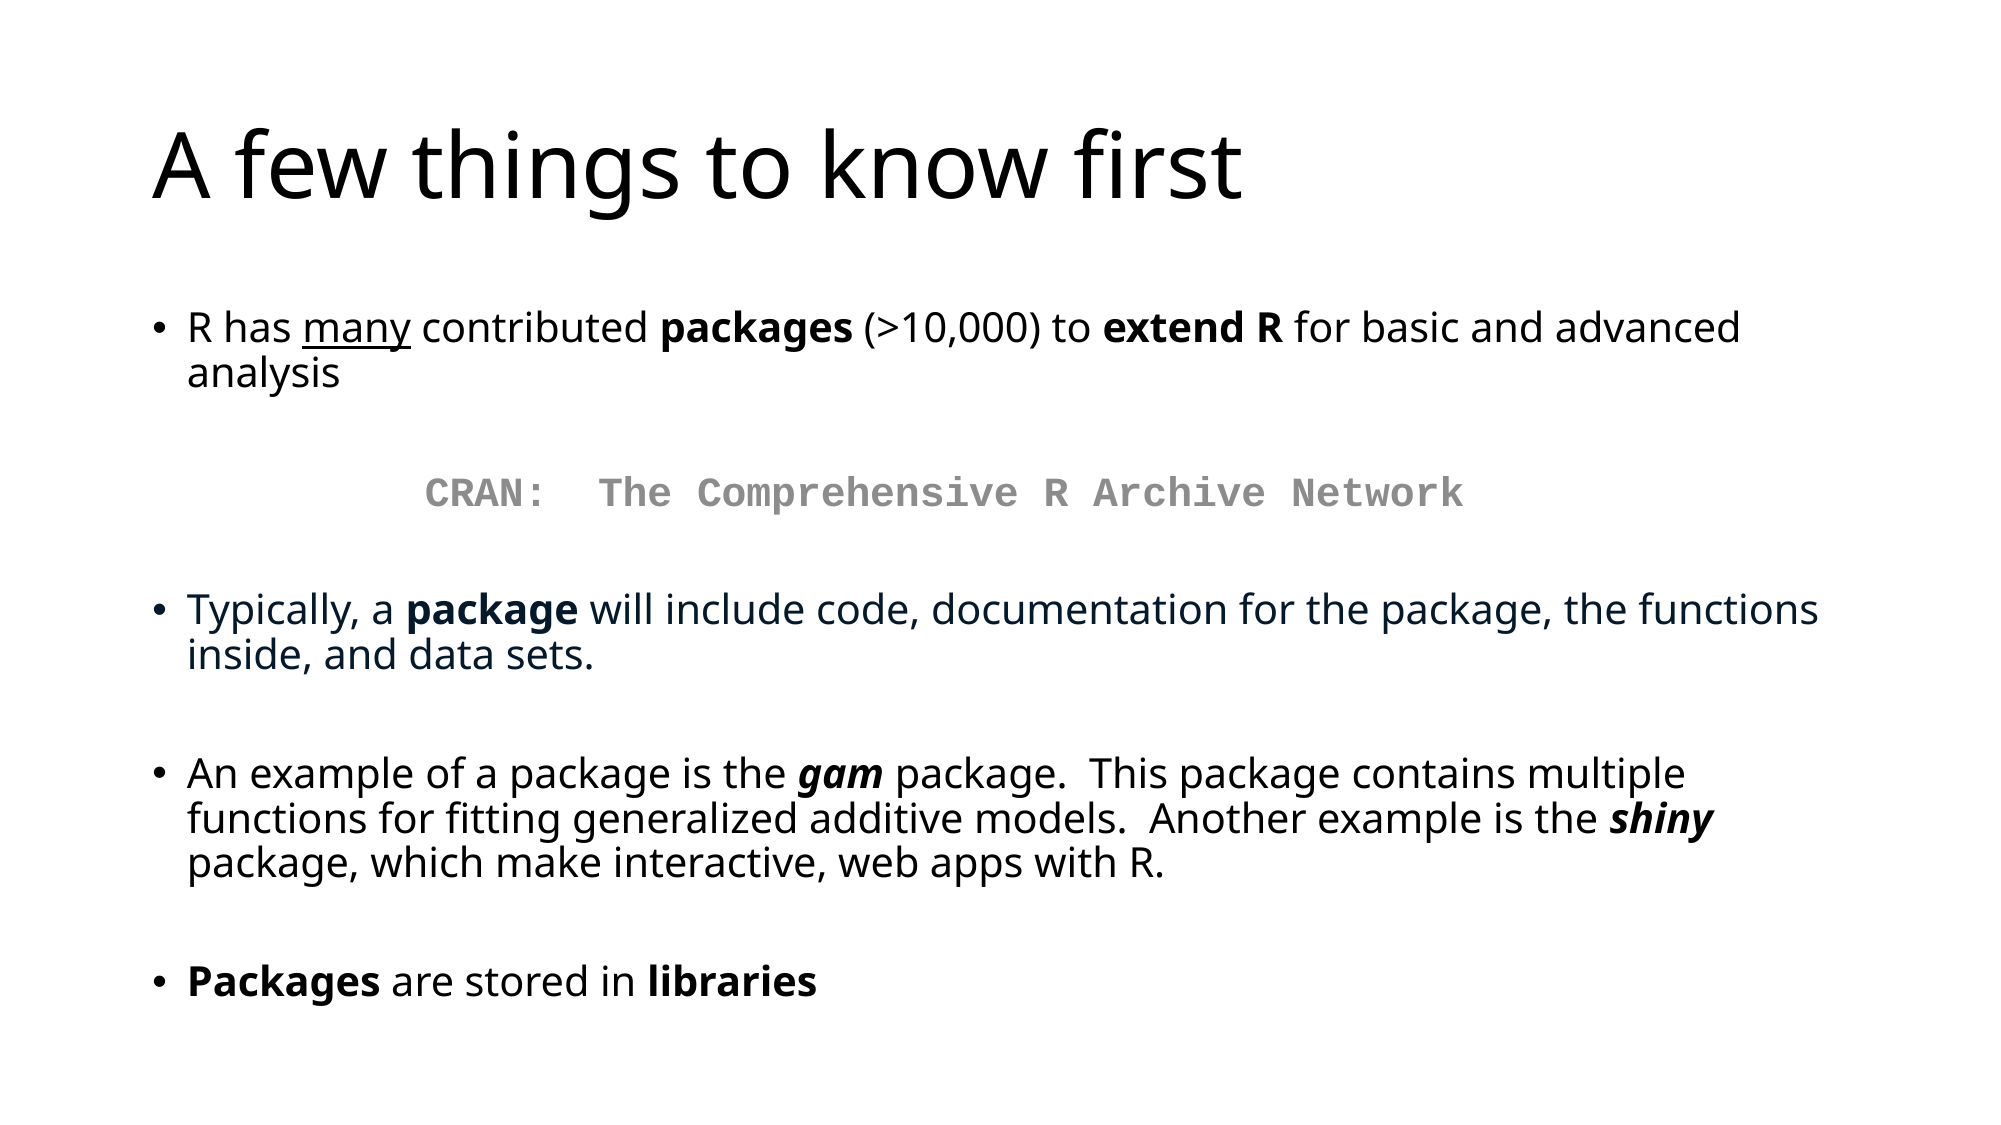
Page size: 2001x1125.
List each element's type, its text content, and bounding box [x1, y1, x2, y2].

list R has many contributed packages (>10,000) to extend R for basic and advanced analysis CRAN: The Comprehensive R Archive Network Typically, a package will include code, documentation for the package, the functions inside, and data sets. An example of a package is the gam package. This package contains multiple functions for fitting generalized additive models. Another example is the shiny package, which make interactive, web apps with R. Packages are stored in libraries [137, 299, 1863, 1014]
title A few things to know first [137, 59, 1863, 278]
